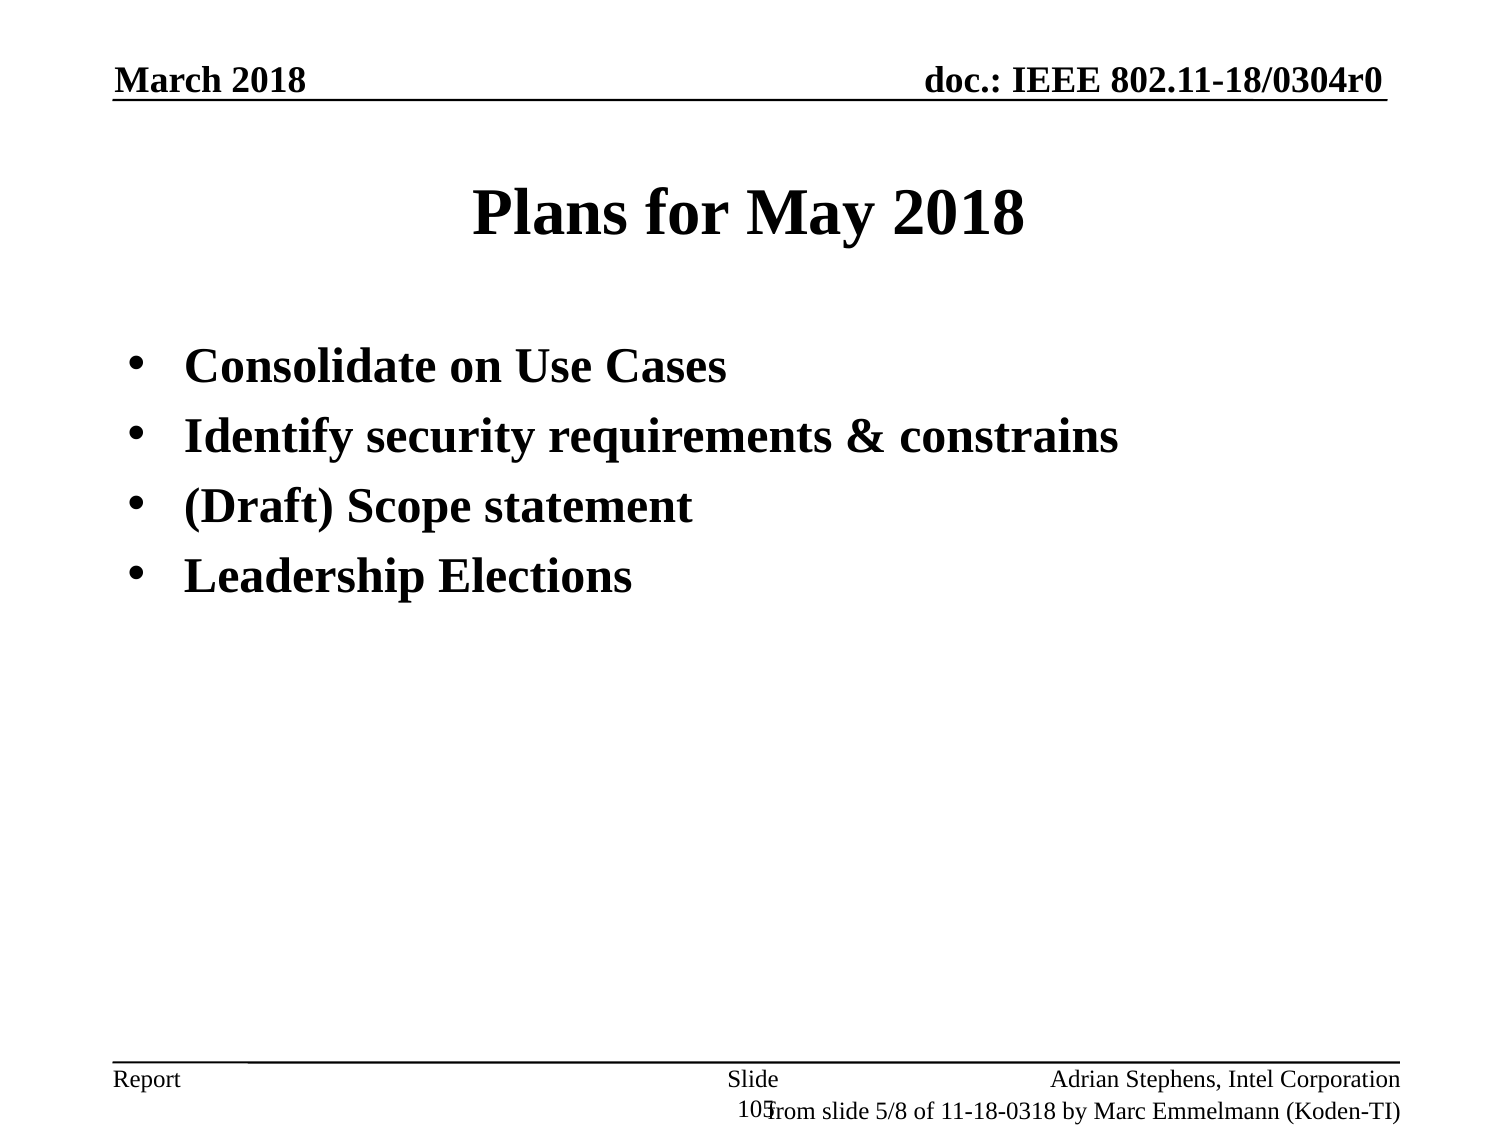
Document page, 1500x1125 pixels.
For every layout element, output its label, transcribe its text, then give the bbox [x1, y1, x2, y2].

title Plans for May 2018 [112, 112, 1388, 303]
footer Adrian Stephens, Intel Corporation [1007, 1061, 1402, 1087]
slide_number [114, 54, 374, 101]
list Consolidate on Use Cases Identify security requirements & constrains (Draft) Scope statement Leadership Elections [112, 324, 1388, 1016]
slide_number Slide 105 [711, 1061, 801, 1093]
text_box from slide 5/8 of 11-18-0318 by Marc Emmelmann (Koden-TI) [343, 1087, 1417, 1125]
